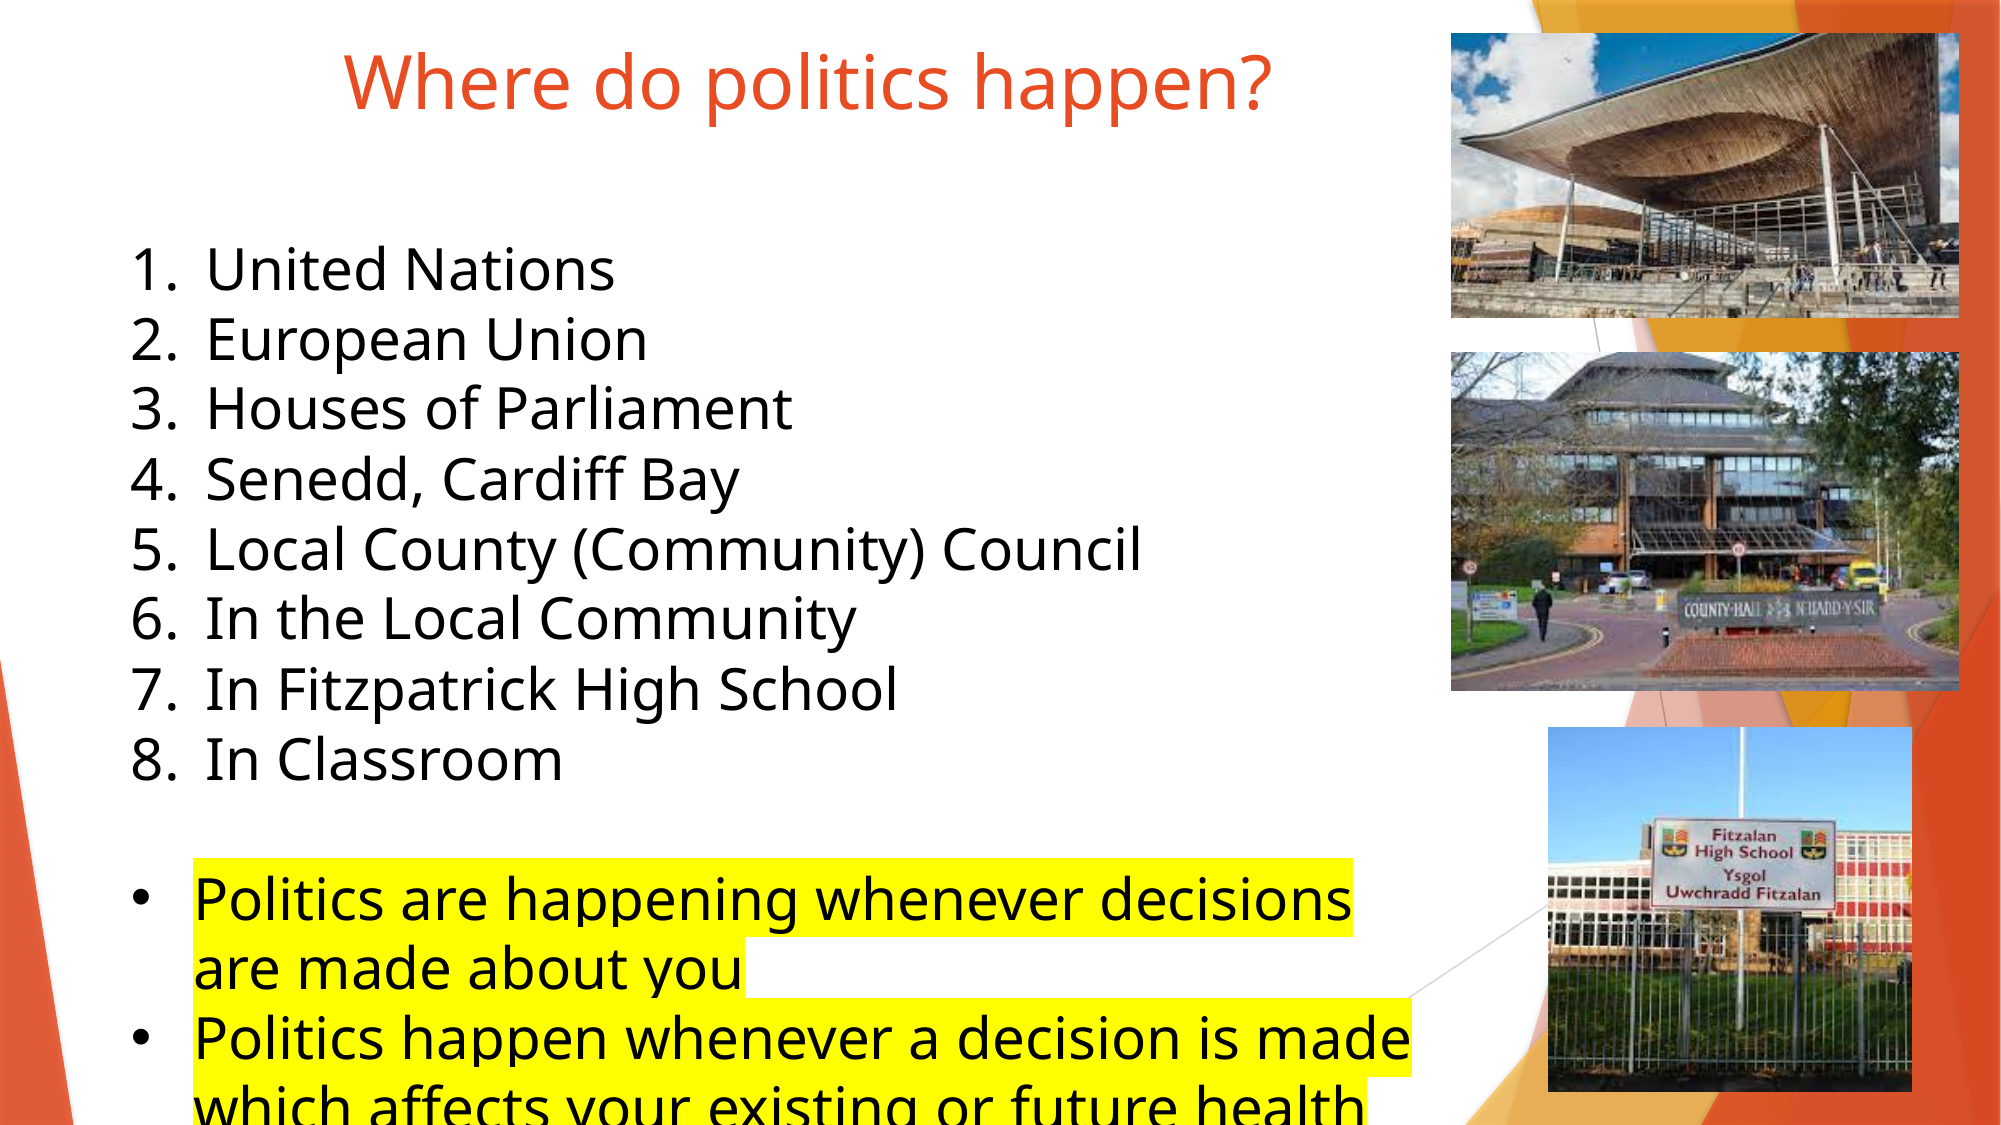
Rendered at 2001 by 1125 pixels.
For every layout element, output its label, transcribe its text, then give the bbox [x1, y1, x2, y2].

picture [1450, 352, 1960, 691]
picture [1773, 33, 1782, 38]
title Where do politics happen? [0, 26, 1617, 153]
text_box United Nations European Union Houses of Parliament Senedd, Cardiff Bay Local County (Community) Council In the Local Community In Fitzpatrick High School In Classroom Politics are happening whenever decisions are made about you Politics happen whenever a decision is made which affects your existing or future health [115, 224, 1452, 1125]
picture [1547, 727, 1913, 1092]
picture [1450, 33, 1960, 319]
